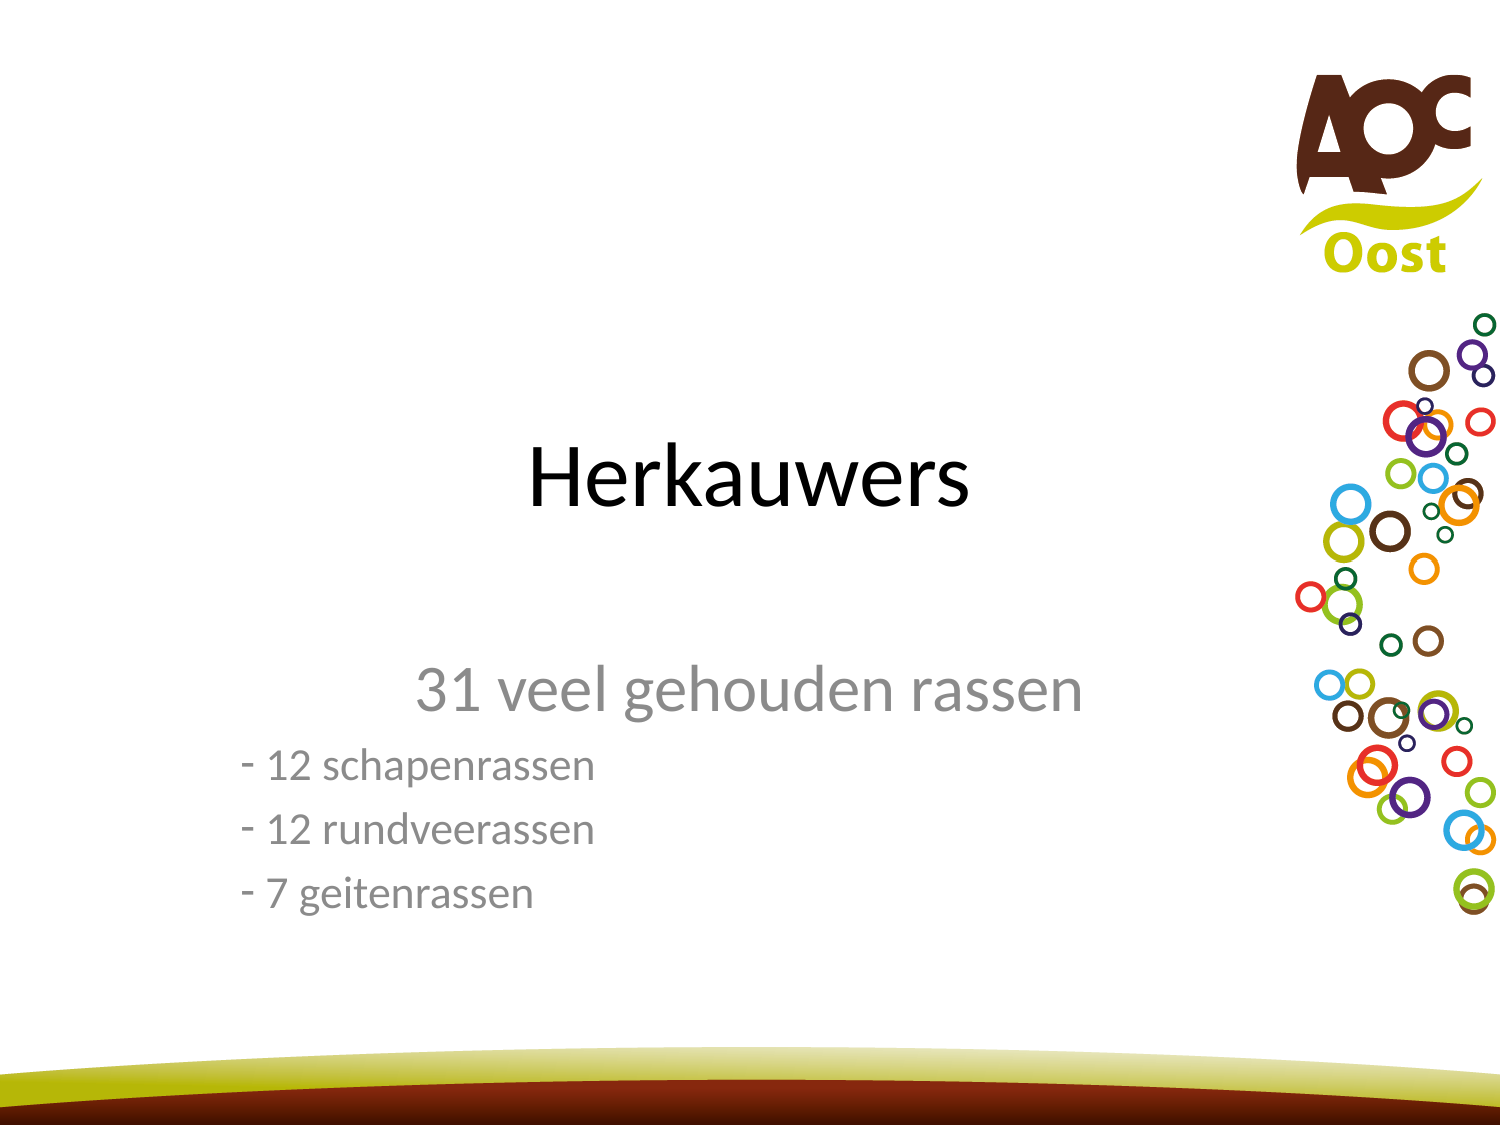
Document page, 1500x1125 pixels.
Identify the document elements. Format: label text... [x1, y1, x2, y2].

title Herkauwers [112, 349, 1388, 591]
subtitle 31 veel gehouden rassen 12 schapenrassen 12 rundveerassen 7 geitenrassen [225, 637, 1275, 925]
picture [0, 0, 1500, 1125]
